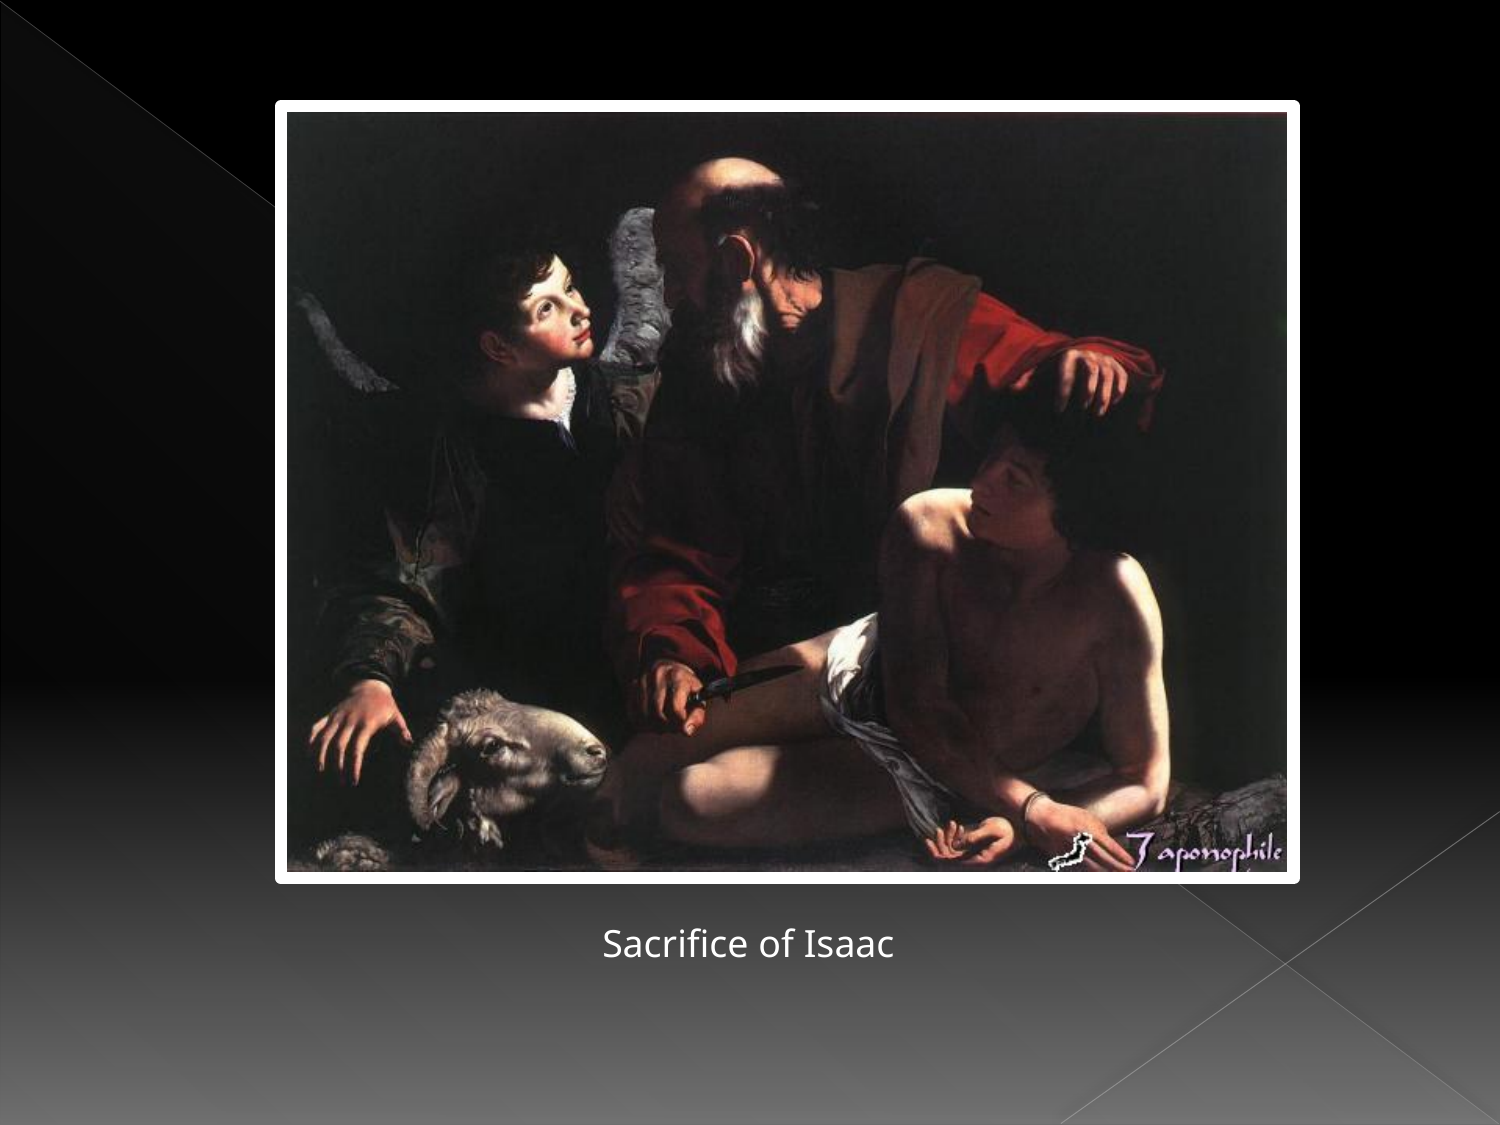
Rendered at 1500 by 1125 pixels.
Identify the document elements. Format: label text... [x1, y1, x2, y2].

text_box Sacrifice of Isaac [587, 912, 938, 1018]
picture [287, 112, 1288, 873]
